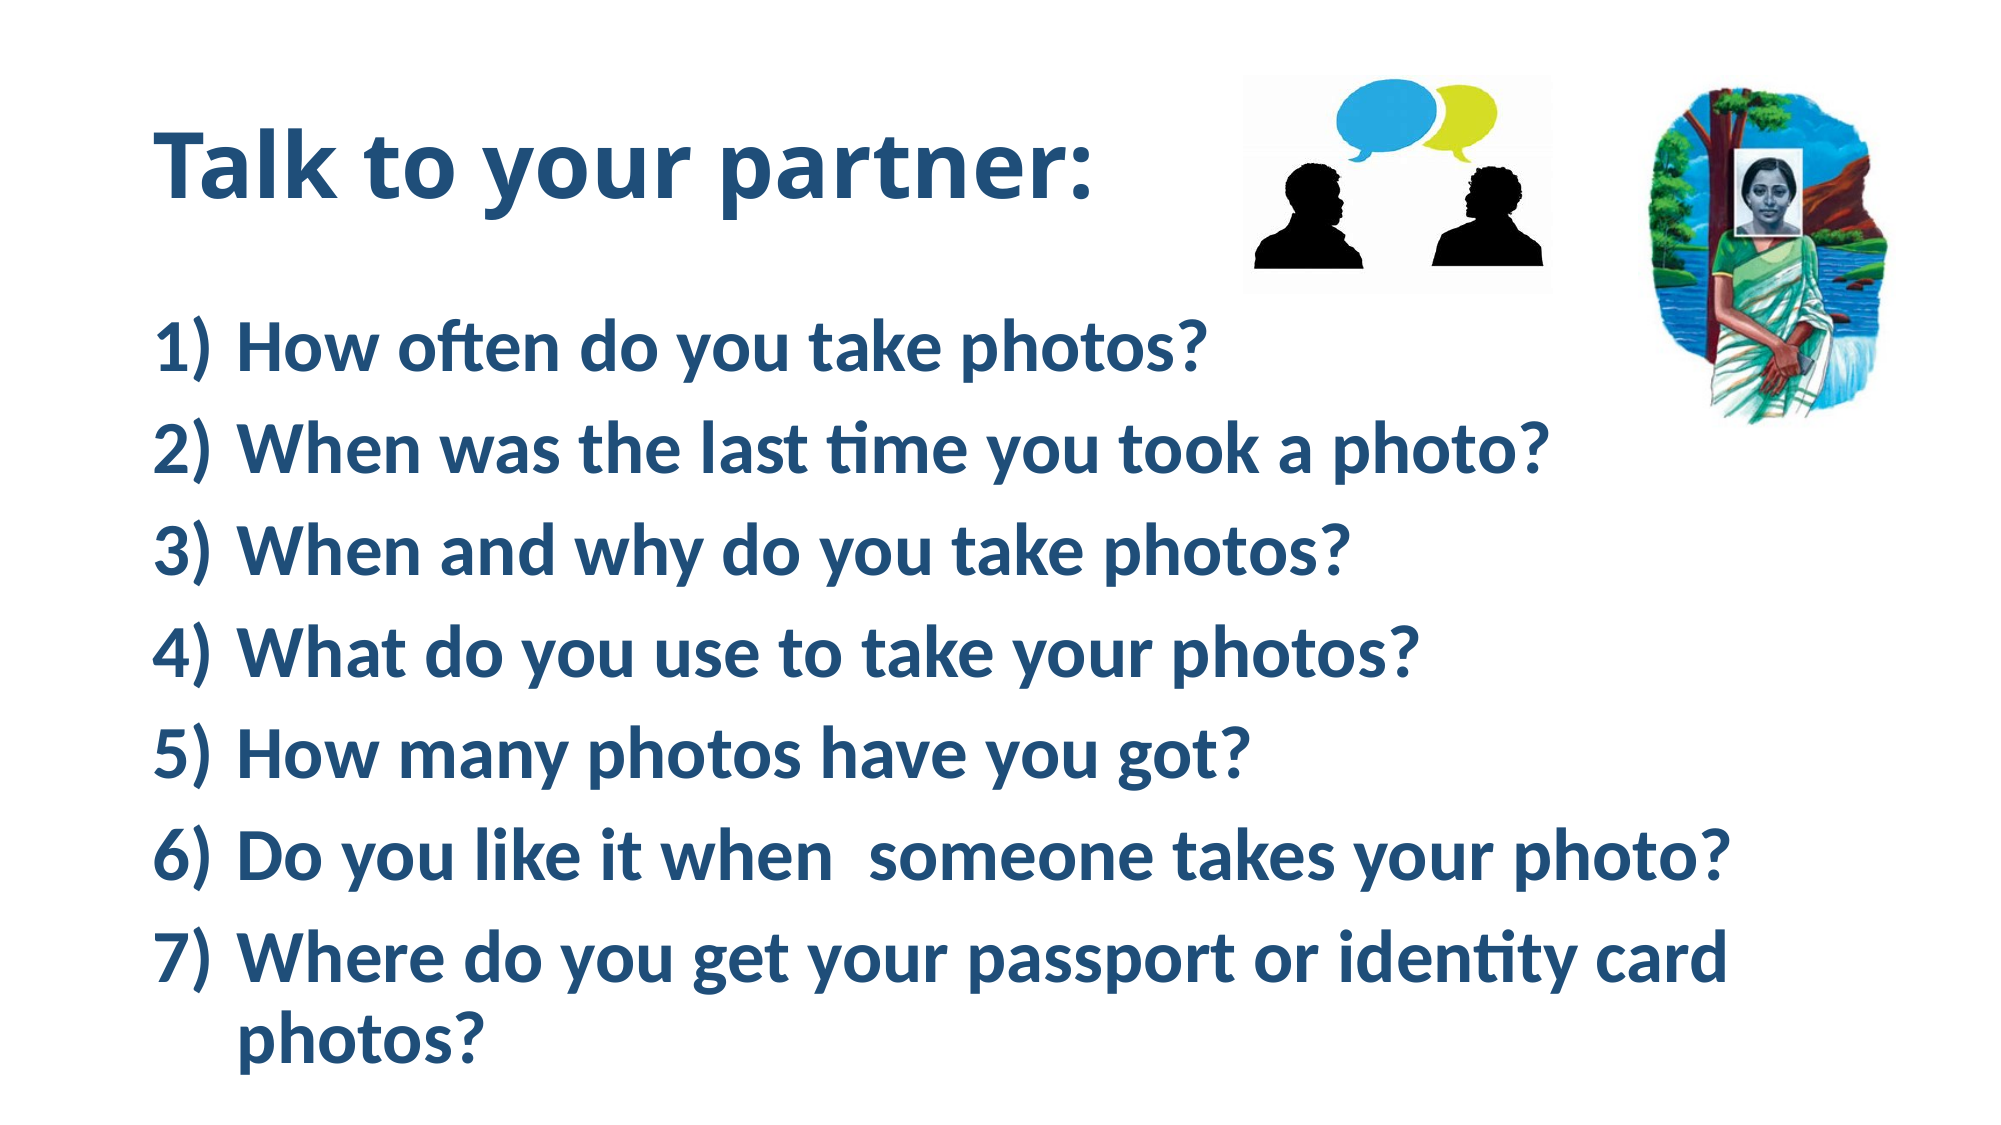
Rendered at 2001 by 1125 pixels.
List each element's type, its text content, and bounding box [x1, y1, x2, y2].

title Talk to your partner: [137, 59, 1863, 278]
list How often do you take photos? When was the last time you took a photo? When and why do you take photos? What do you use to take your photos? How many photos have you got? Do you like it when someone takes your photo? Where do you get your passport or identity card photos? [137, 299, 1863, 1014]
picture [1243, 75, 1553, 294]
picture [1638, 75, 1896, 439]
